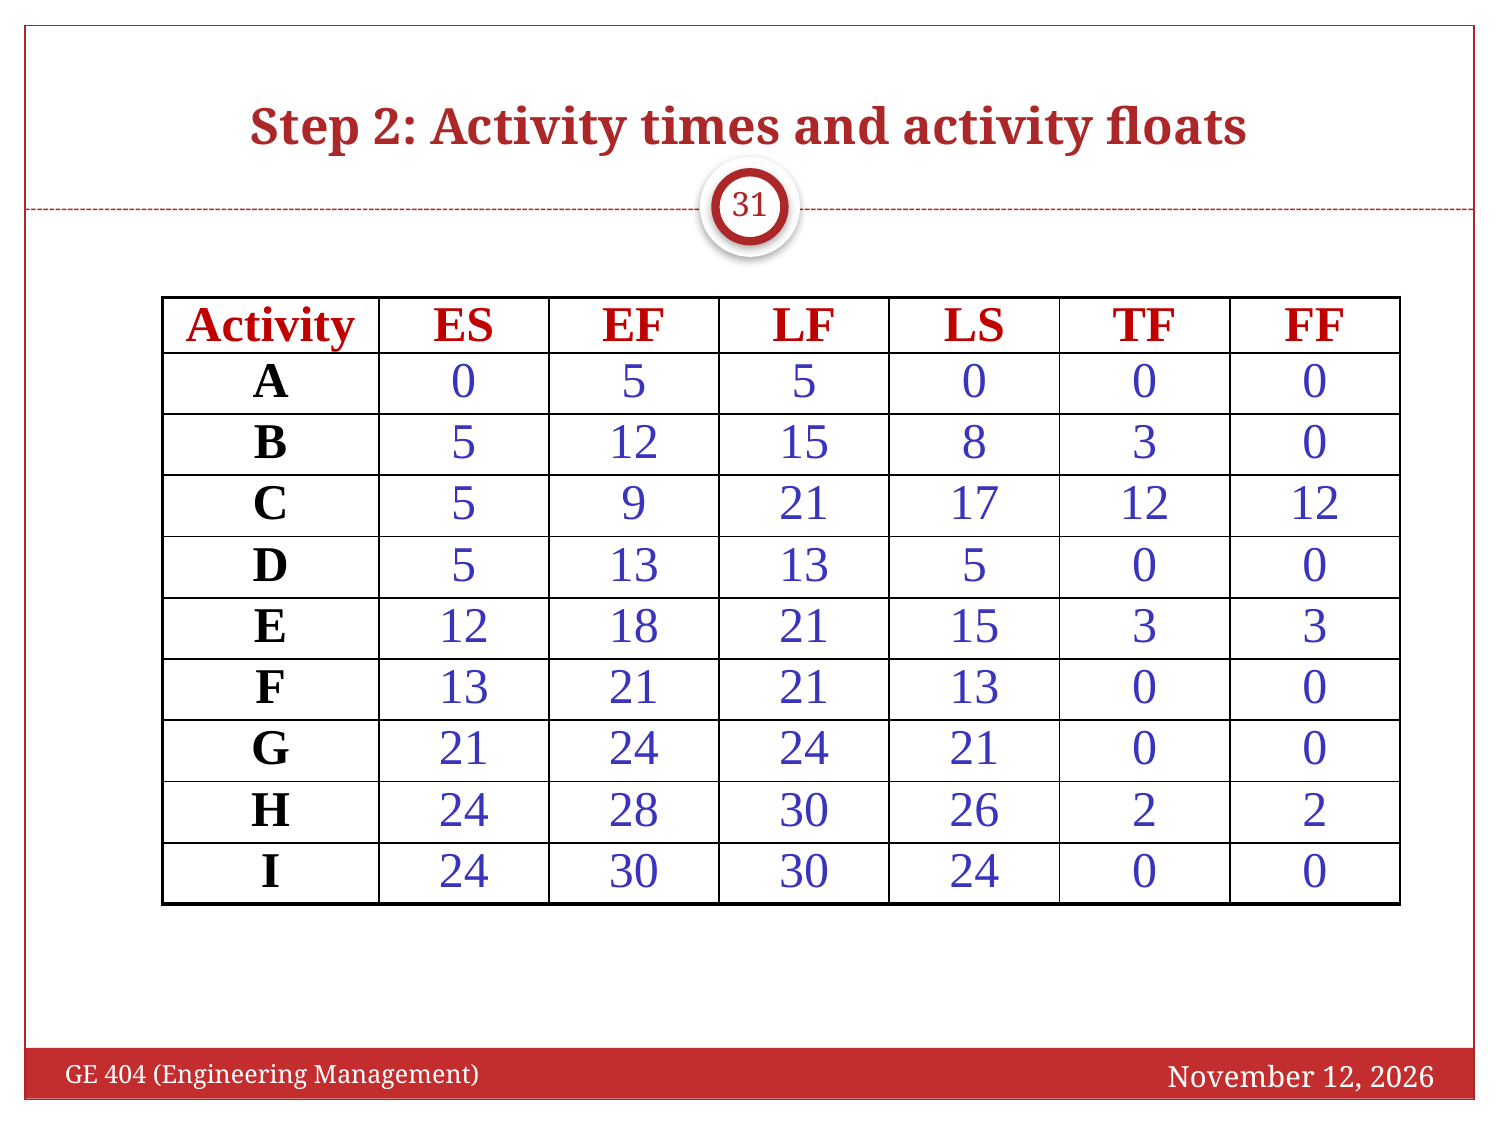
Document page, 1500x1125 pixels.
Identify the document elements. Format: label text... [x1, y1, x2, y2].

table_cell 13 [720, 537, 888, 597]
table_header LF [720, 299, 888, 352]
table_cell A [164, 354, 378, 413]
table_cell 30 [720, 844, 888, 902]
table_cell 21 [720, 599, 888, 658]
table_cell 13 [890, 660, 1059, 719]
table_cell 13 [550, 537, 718, 597]
table_cell 21 [720, 660, 888, 719]
table_cell 13 [380, 660, 548, 719]
table_cell 2 [1231, 782, 1399, 842]
table_cell 5 [890, 537, 1059, 597]
table_cell 5 [380, 476, 548, 536]
table_cell C [164, 476, 378, 536]
table_cell 30 [550, 844, 718, 902]
table_cell 0 [1231, 660, 1399, 719]
table_cell F [164, 660, 378, 719]
table_cell 24 [720, 721, 888, 781]
table_header ES [380, 299, 548, 352]
table_header TF [1060, 299, 1229, 352]
table_cell 9 [550, 476, 718, 536]
table_cell 28 [550, 782, 718, 842]
table_cell 5 [380, 537, 548, 597]
table_cell 0 [1231, 354, 1399, 413]
table_header FF [1231, 299, 1399, 352]
table_cell 0 [1231, 537, 1399, 597]
table_cell 3 [1060, 599, 1229, 658]
table_cell G [164, 721, 378, 781]
table_cell 5 [720, 354, 888, 413]
table_cell 5 [380, 415, 548, 474]
table_header LS [890, 299, 1059, 352]
table_cell 0 [380, 354, 548, 413]
table_cell 0 [1060, 354, 1229, 413]
table_cell 24 [550, 721, 718, 781]
table_cell 8 [890, 415, 1059, 474]
table_cell 15 [890, 599, 1059, 658]
table_cell 0 [890, 354, 1059, 413]
table_cell 26 [890, 782, 1059, 842]
table_cell 24 [380, 844, 548, 902]
table_cell 24 [380, 782, 548, 842]
table_cell D [164, 537, 378, 597]
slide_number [950, 1050, 1450, 1111]
table_cell 17 [890, 476, 1059, 536]
table_cell 0 [1231, 721, 1399, 781]
table_cell 21 [890, 721, 1059, 781]
table_cell 21 [380, 721, 548, 781]
table_cell 0 [1060, 537, 1229, 597]
table_cell 12 [1231, 476, 1399, 536]
footer GE 404 (Engineering Management) [50, 1051, 638, 1112]
table_cell 21 [550, 660, 718, 719]
table_cell 0 [1060, 660, 1229, 719]
table_cell 18 [550, 599, 718, 658]
table_cell 12 [380, 599, 548, 658]
table_cell 2 [1060, 782, 1229, 842]
slide_number 31 [712, 169, 788, 243]
table_header Activity [164, 299, 378, 352]
table_cell 0 [1060, 721, 1229, 781]
table_header EF [550, 299, 718, 352]
table_cell 0 [1060, 844, 1229, 902]
table_cell 5 [550, 354, 718, 413]
table_cell 30 [720, 782, 888, 842]
table_cell B [164, 415, 378, 474]
table_cell 0 [1231, 415, 1399, 474]
table_cell 15 [720, 415, 888, 474]
table_cell 21 [720, 476, 888, 536]
table_cell 12 [1060, 476, 1229, 536]
table_cell 0 [1231, 844, 1399, 902]
table_cell H [164, 782, 378, 842]
table_cell 3 [1060, 415, 1229, 474]
title Step 2: Activity times and activity floats [49, 37, 1450, 162]
table_cell E [164, 599, 378, 658]
table_cell 12 [550, 415, 718, 474]
table_cell 24 [890, 844, 1059, 902]
table_cell 3 [1231, 599, 1399, 658]
table_cell I [164, 844, 378, 902]
